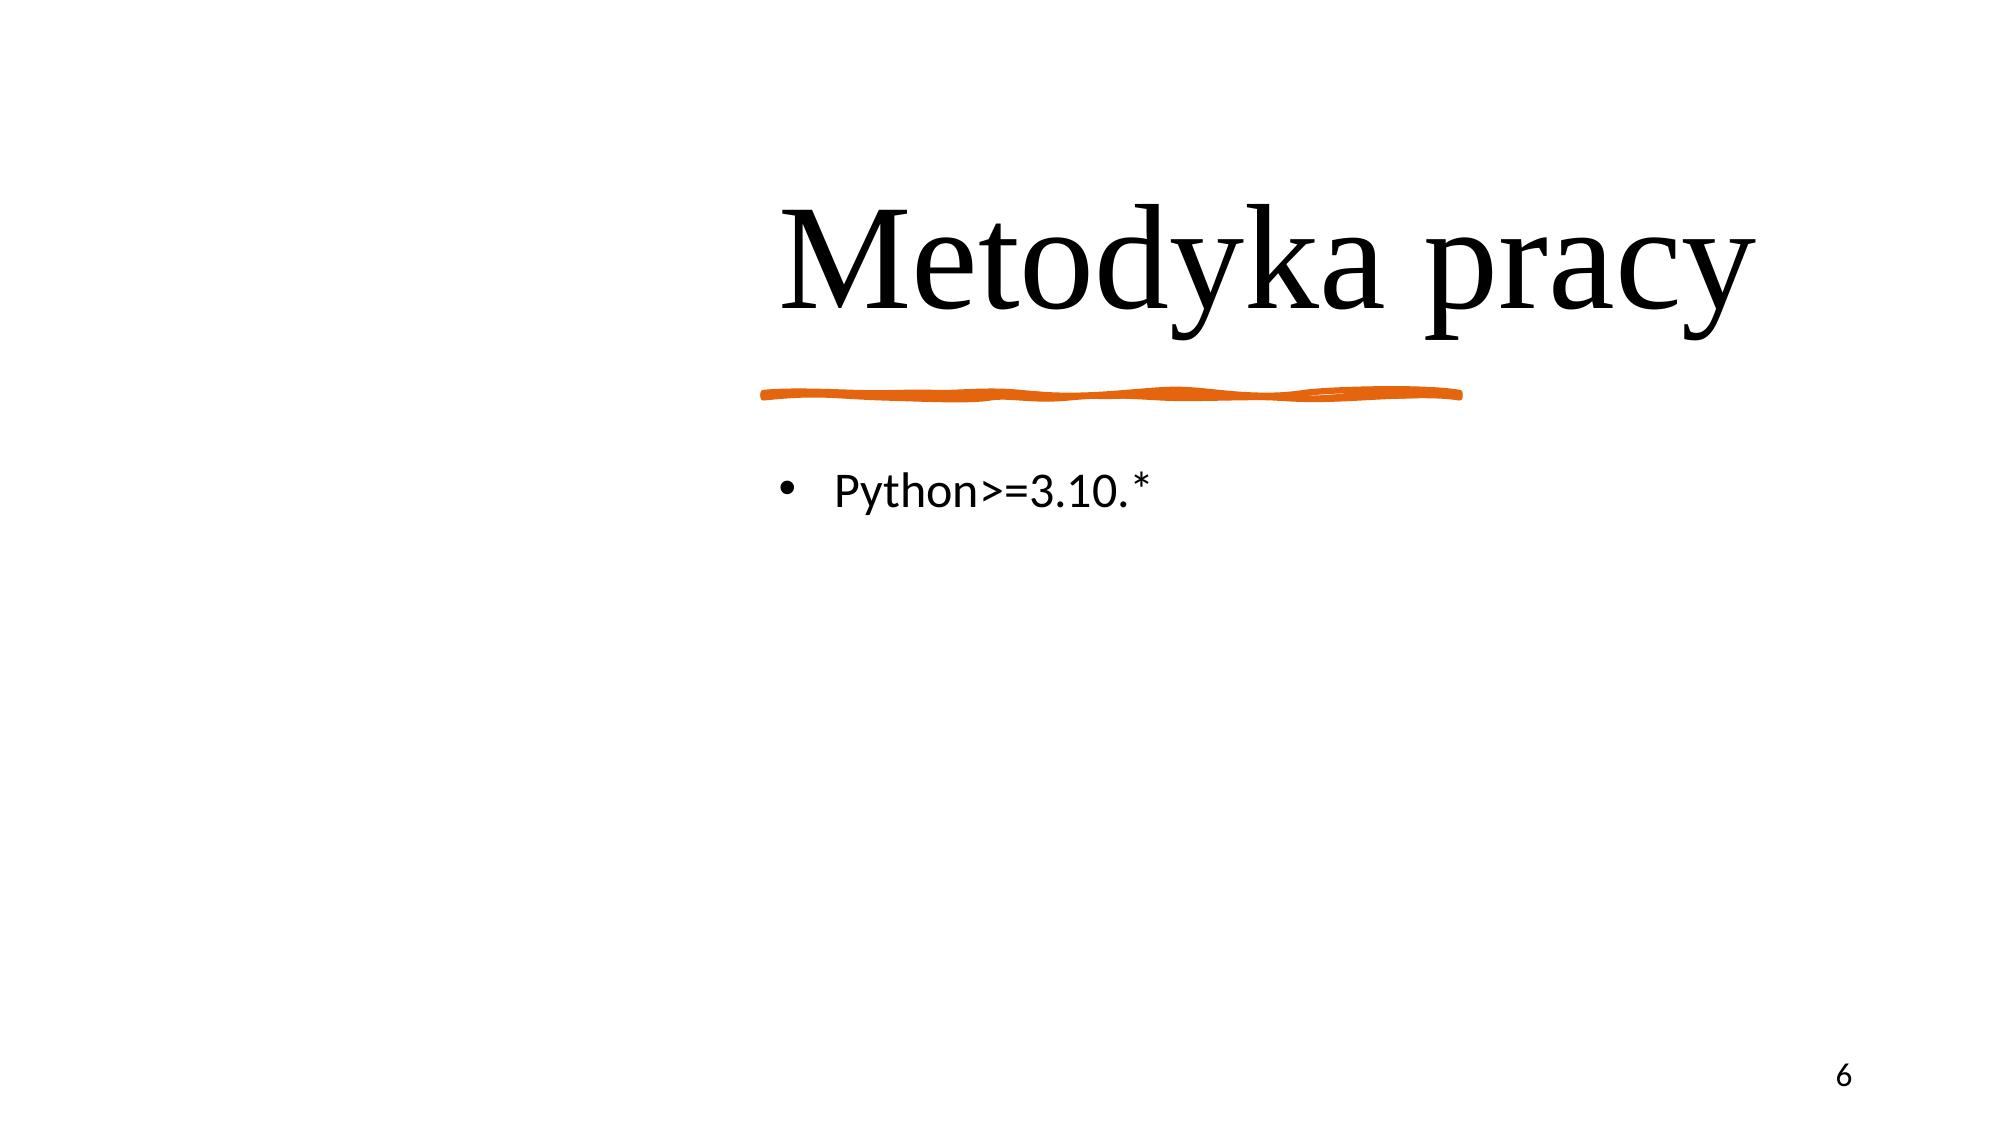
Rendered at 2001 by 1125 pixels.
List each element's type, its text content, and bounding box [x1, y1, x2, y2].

title Metodyka pracy [763, 53, 1895, 347]
slide_number 6 [1417, 1042, 1868, 1103]
list Python>=3.10.* [763, 443, 1895, 1016]
